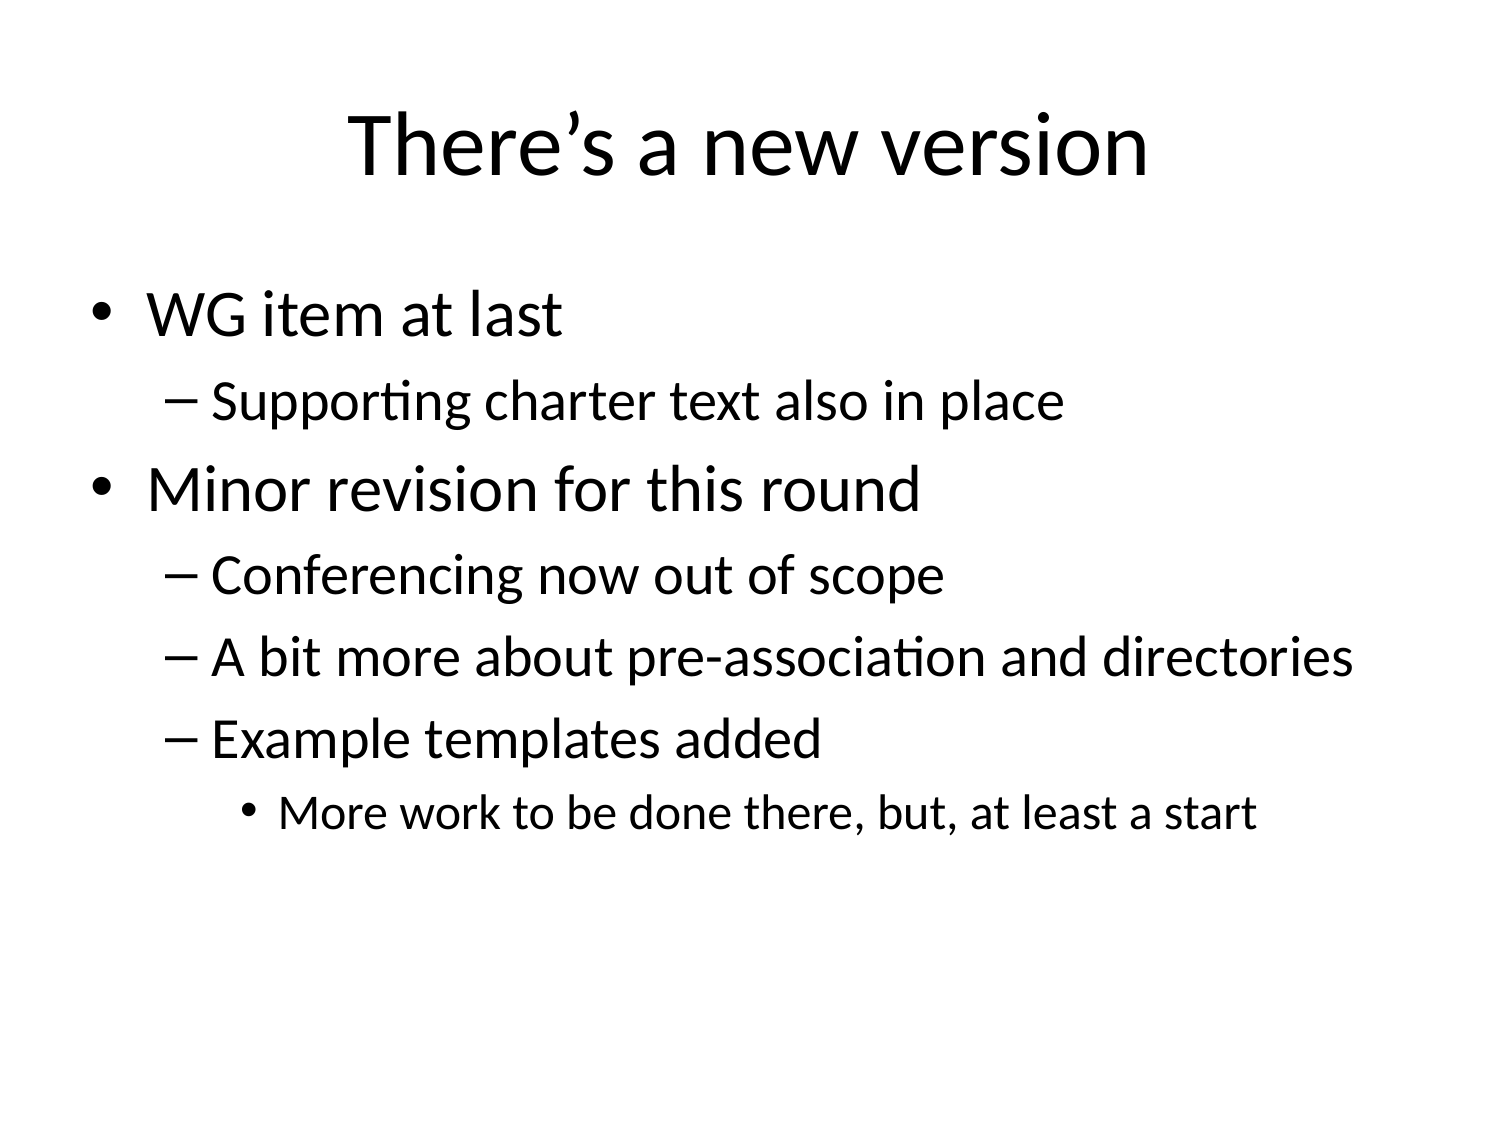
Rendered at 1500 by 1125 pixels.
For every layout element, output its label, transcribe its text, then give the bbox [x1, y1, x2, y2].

list WG item at last Supporting charter text also in place Minor revision for this round Conferencing now out of scope A bit more about pre-association and directories Example templates added More work to be done there, but, at least a start [75, 262, 1425, 1005]
title There’s a new version [75, 45, 1425, 233]
